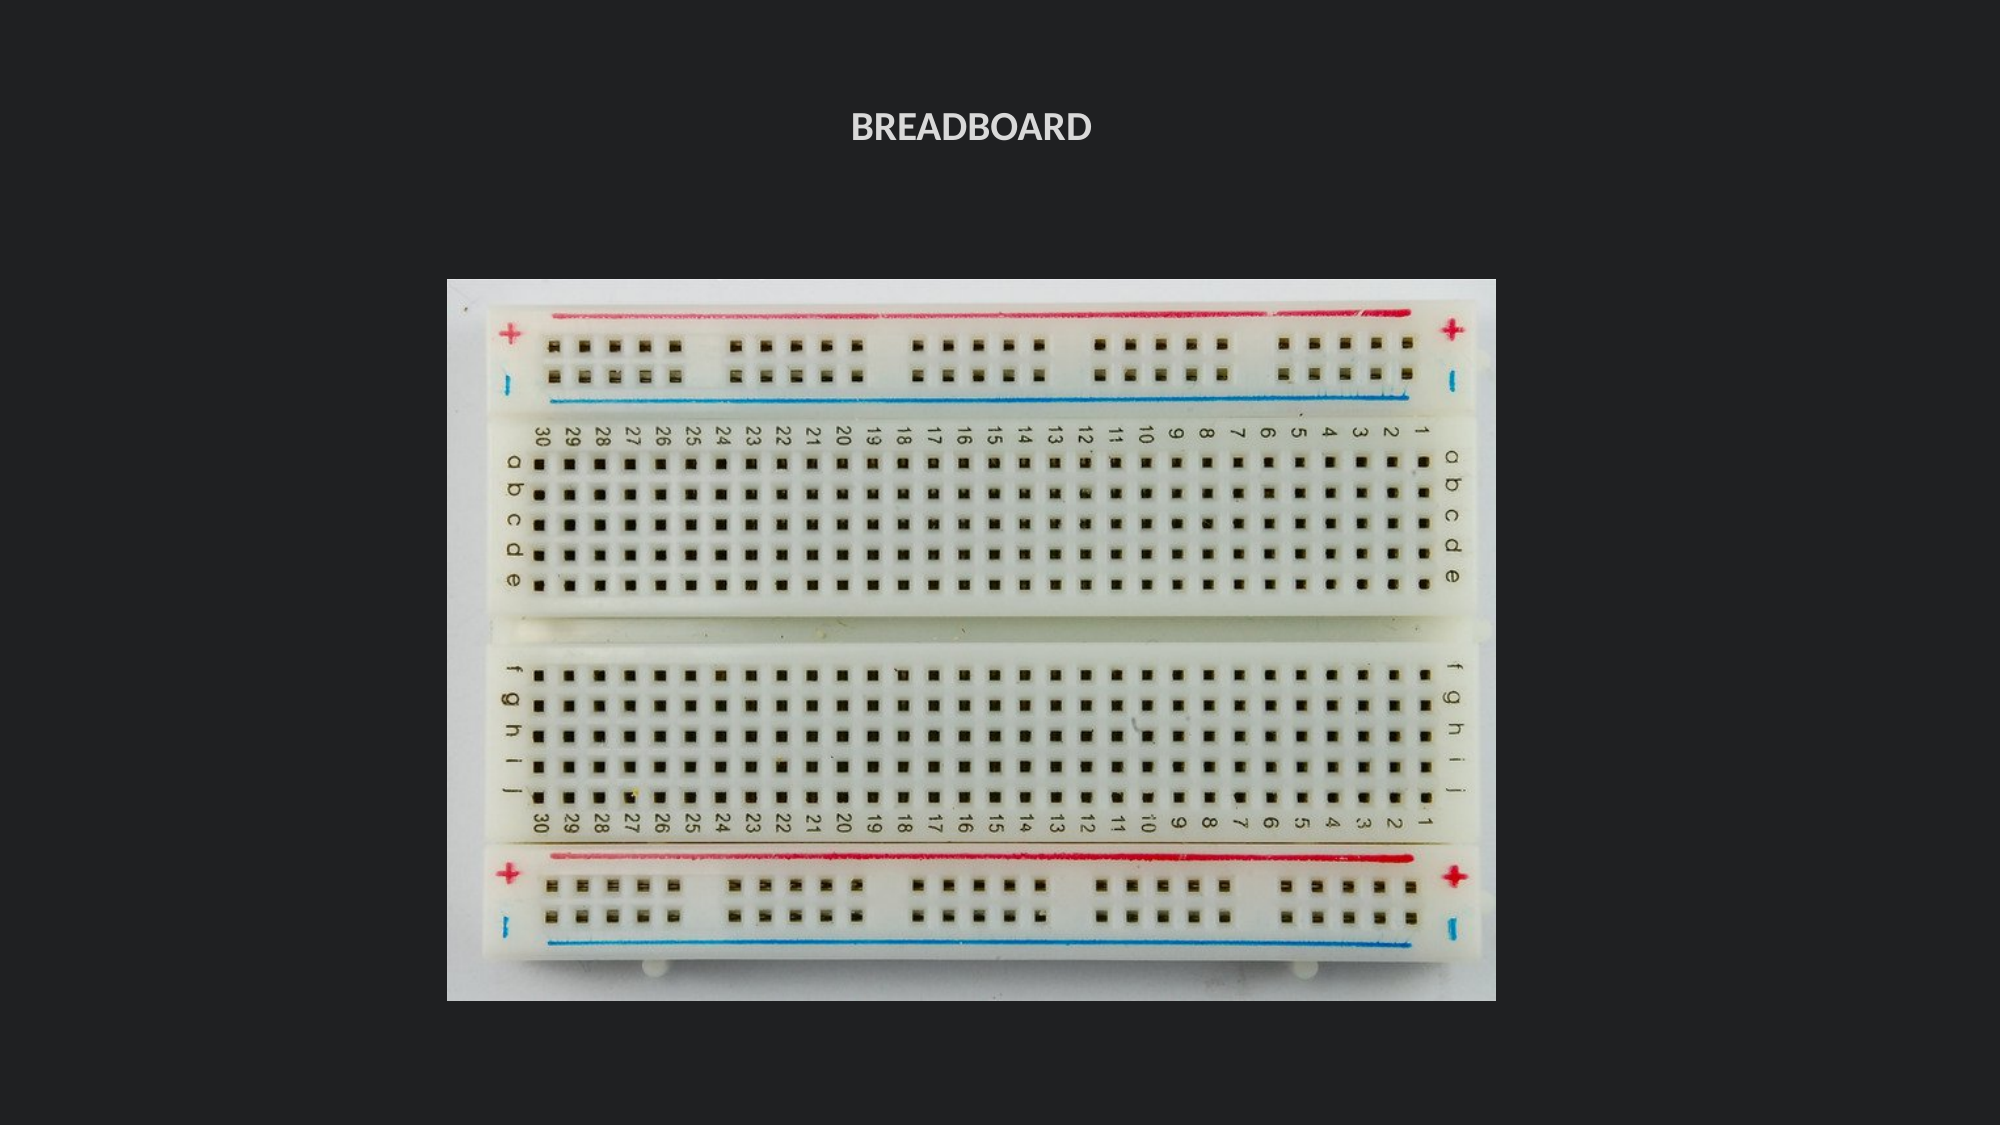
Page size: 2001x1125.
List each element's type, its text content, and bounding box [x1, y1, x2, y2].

title BREADBOARD [47, 96, 1896, 158]
picture [446, 279, 1496, 1001]
